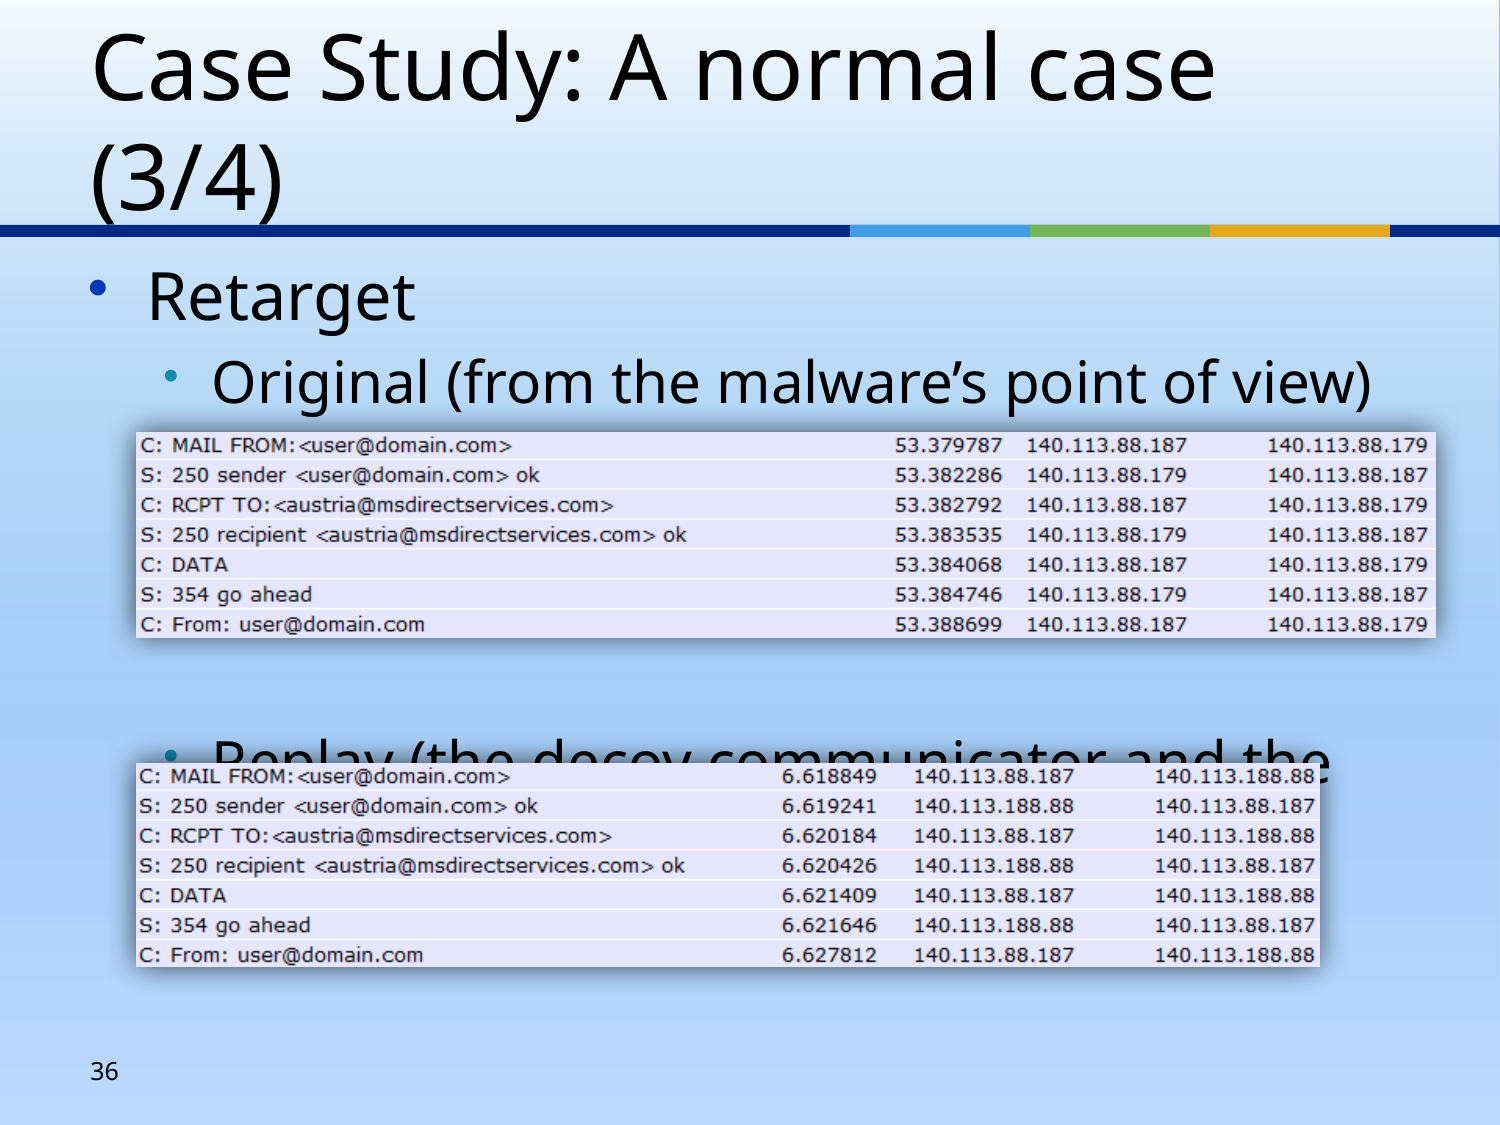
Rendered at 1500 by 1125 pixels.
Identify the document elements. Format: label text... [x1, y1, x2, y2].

title Case Study: A normal case (3/4) [75, 24, 1425, 213]
picture [136, 431, 1436, 638]
picture [136, 762, 1320, 967]
slide_number 36 [75, 1042, 426, 1103]
list Retarget Original (from the malware’s point of view) Replay (the decoy communicator and the decoy) [75, 246, 1425, 1005]
